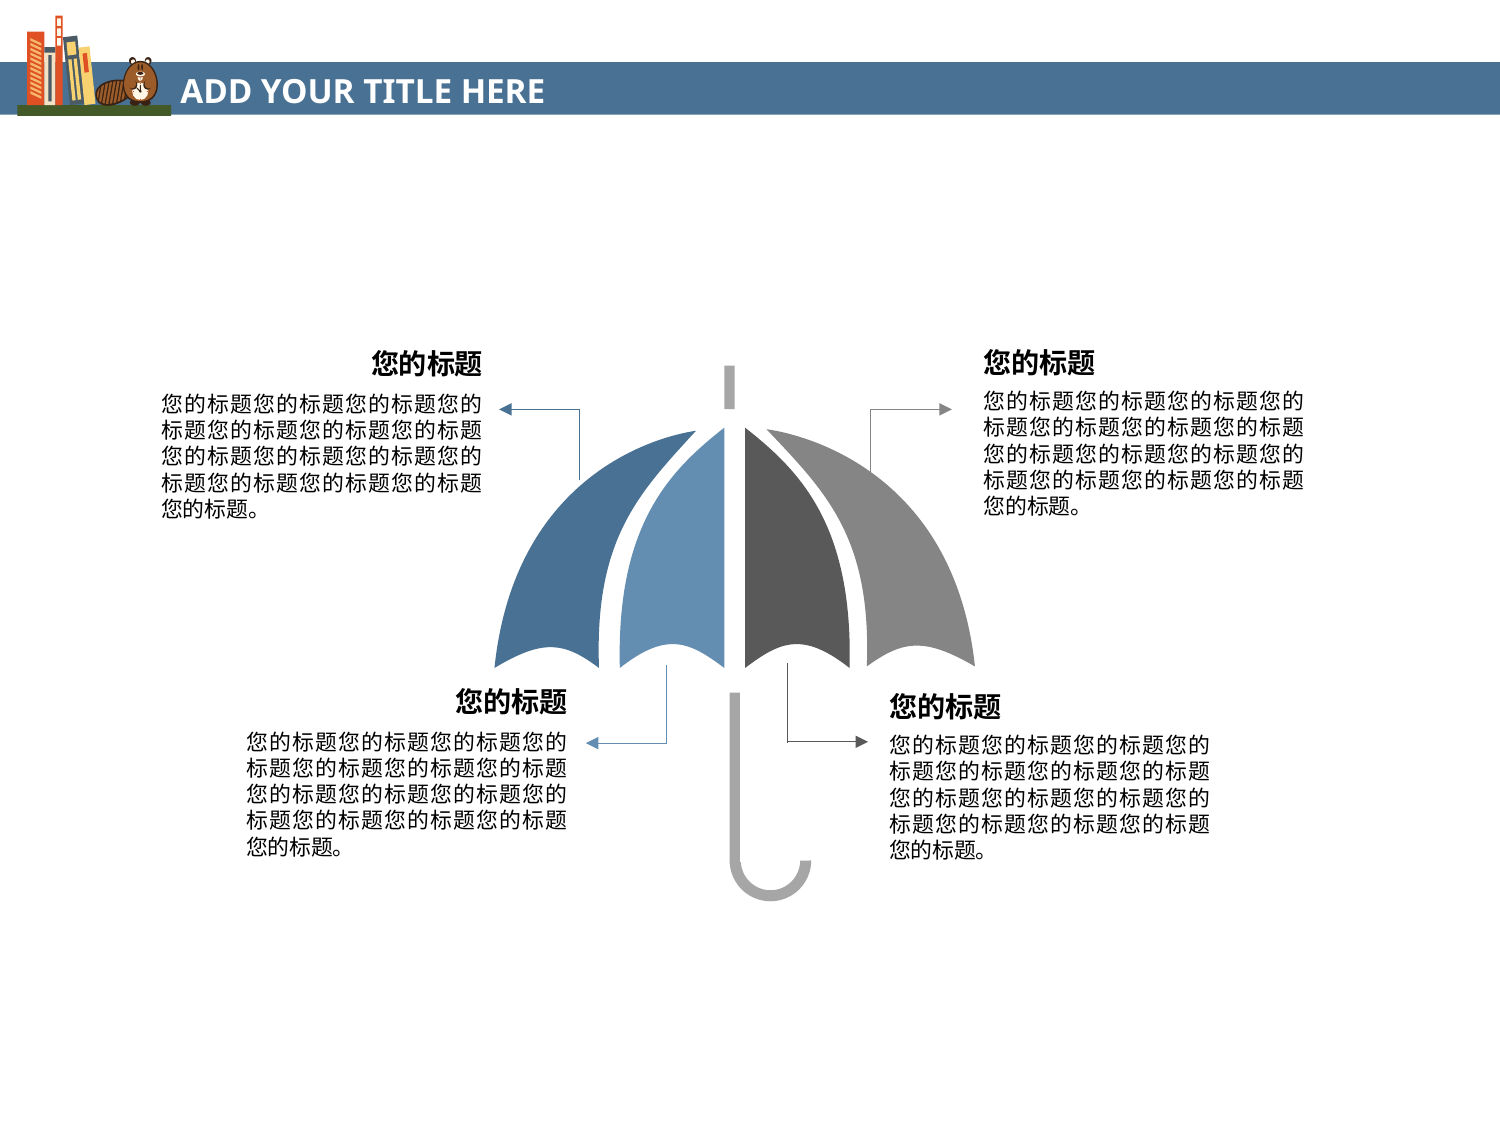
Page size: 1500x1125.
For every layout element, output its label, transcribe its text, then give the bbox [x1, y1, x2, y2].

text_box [870, 409, 952, 474]
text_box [494, 365, 975, 902]
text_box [968, 337, 1320, 528]
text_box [585, 664, 667, 745]
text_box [874, 681, 1226, 872]
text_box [231, 676, 592, 869]
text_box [787, 663, 868, 743]
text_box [146, 339, 507, 531]
text_box [172, 61, 1500, 116]
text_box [17, 15, 172, 117]
text_box ADD YOUR TITLE HERE [165, 63, 645, 118]
text_box [0, 61, 17, 116]
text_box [507, 409, 580, 481]
